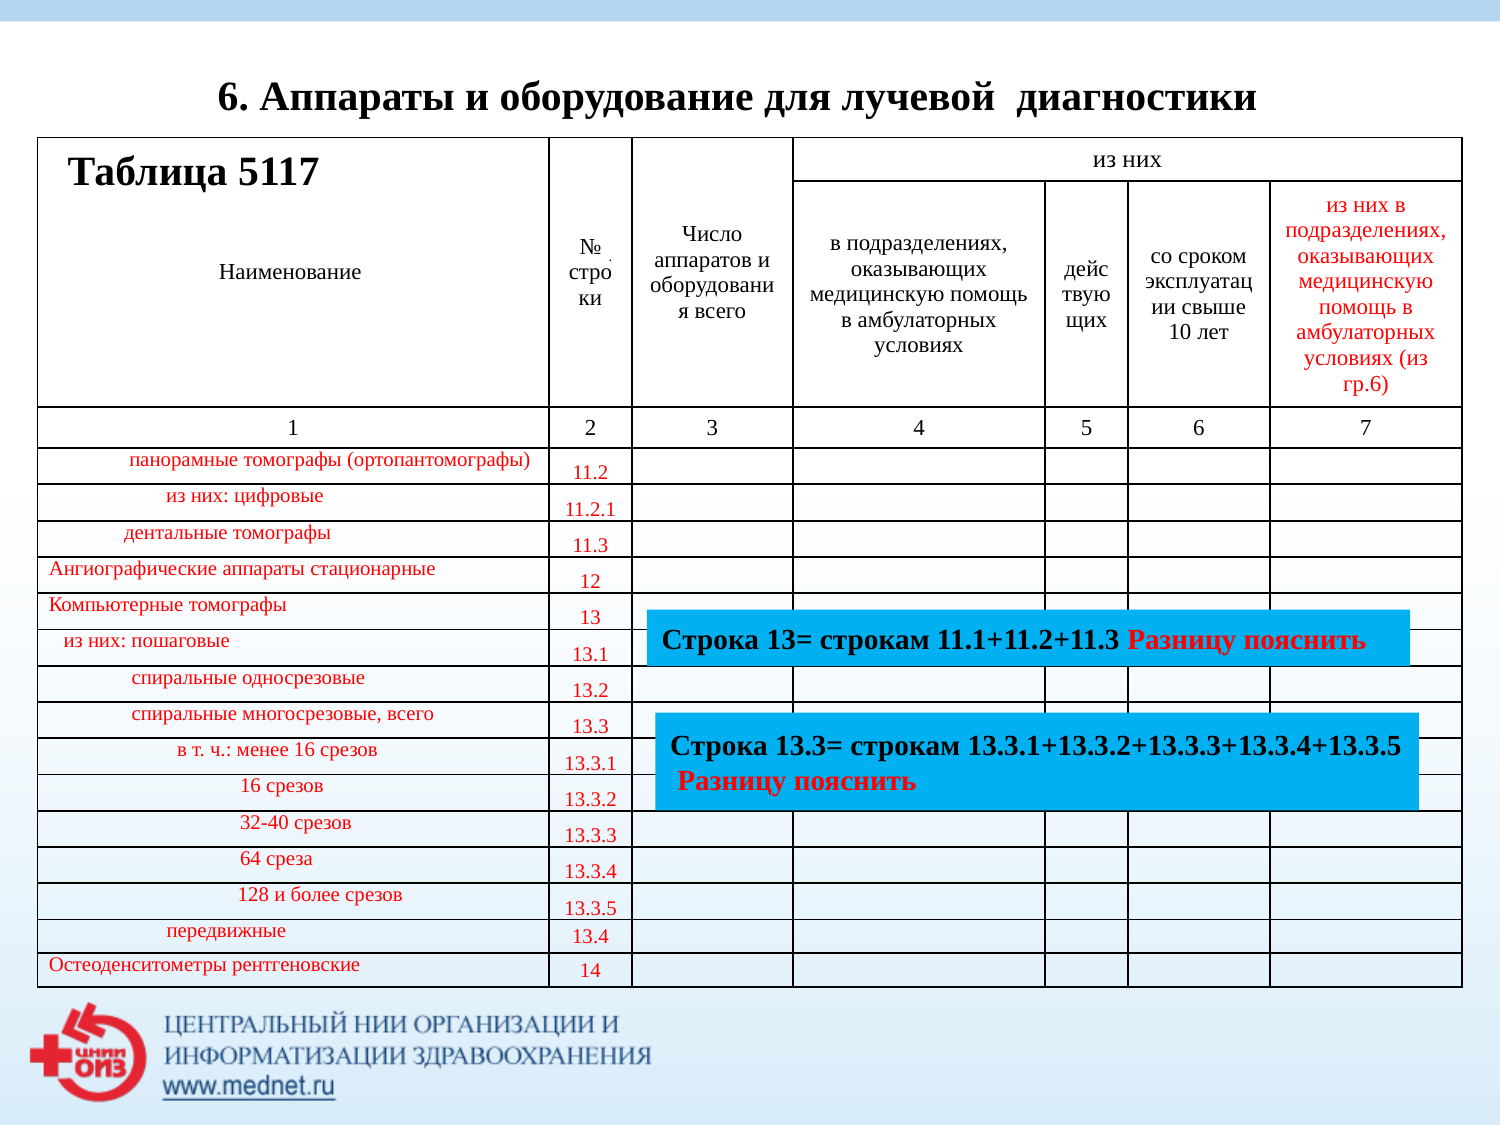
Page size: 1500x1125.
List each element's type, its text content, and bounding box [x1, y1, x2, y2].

table_cell [1271, 884, 1461, 919]
table_cell 32-40 срезов [38, 812, 548, 846]
table_cell Ангиографические аппараты стационарные [38, 558, 548, 592]
table_cell [1271, 558, 1461, 592]
table_cell 1 [38, 408, 548, 447]
table_cell 13.1 [550, 630, 631, 665]
table_cell из них: пошаговые [38, 630, 548, 665]
table_cell [633, 884, 792, 919]
table_cell 11.3 [550, 522, 631, 556]
table_cell [1129, 449, 1269, 483]
table_cell 13.3.4 [550, 848, 631, 882]
table_cell 13.4 [550, 920, 631, 952]
table_header № строки [550, 138, 631, 406]
table_cell [1046, 920, 1127, 952]
table_cell [633, 558, 792, 592]
table_cell [794, 667, 1044, 701]
table_cell [1271, 920, 1461, 952]
table_cell [1419, 739, 1461, 774]
table_cell передвижные [38, 920, 548, 952]
table_cell [633, 954, 792, 986]
table_cell [1046, 449, 1127, 483]
table_cell со сроком эксплуатации свыше 10 лет [1129, 182, 1269, 406]
table_cell [794, 449, 1044, 483]
table_cell [1046, 703, 1127, 712]
table_cell [1419, 775, 1461, 810]
table_cell 64 среза [38, 848, 548, 882]
table_cell [1271, 954, 1461, 986]
table_cell 13.2 [550, 667, 631, 701]
table_header Наименование [38, 138, 548, 406]
table_cell [794, 703, 1044, 712]
picture [0, 0, 1500, 1125]
table_cell [1046, 954, 1127, 986]
table_cell спиральные многосрезовые, всего [38, 703, 548, 737]
table_cell 13.3.5 [550, 884, 631, 919]
table_cell [633, 812, 792, 846]
table_cell [1129, 594, 1269, 609]
table_cell [1271, 449, 1461, 483]
table_cell [1271, 594, 1461, 629]
table_cell [633, 848, 792, 882]
table_cell [633, 920, 792, 952]
table_cell [794, 812, 1044, 846]
table_cell [1271, 522, 1461, 556]
table_cell [1129, 558, 1269, 592]
table_cell 7 [1271, 408, 1461, 447]
table_cell 11.2.1 [550, 485, 631, 520]
table_cell 5 [1046, 408, 1127, 447]
table_header Число аппаратов и оборудования всего [633, 138, 792, 406]
text_box 6. Аппараты и оборудование для лучевой диагностики [37, 62, 1438, 125]
table_cell 13 [550, 594, 631, 629]
table_cell [1046, 884, 1127, 919]
table_cell [1271, 485, 1461, 520]
table_cell спиральные односрезовые [38, 667, 548, 701]
table_cell в т. ч.: менее 16 срезов [38, 739, 548, 774]
table_cell [794, 954, 1044, 986]
table_cell [1271, 703, 1461, 737]
table_cell [1046, 812, 1127, 846]
table_cell [1129, 954, 1269, 986]
table_cell 13.3.2 [550, 775, 631, 810]
table_cell Остеоденситометры рентгеновские [38, 954, 548, 986]
table_cell [633, 739, 655, 774]
table_cell дентальные томографы [38, 522, 548, 556]
table_cell 2 [550, 408, 631, 447]
table_cell [794, 594, 1044, 609]
table_cell [1129, 812, 1269, 846]
table_cell [1046, 558, 1127, 592]
table_cell [1129, 884, 1269, 919]
table_cell [633, 485, 792, 520]
table_cell [1129, 485, 1269, 520]
table_cell [1129, 667, 1269, 701]
table_cell [1129, 848, 1269, 882]
table_header из них [794, 138, 1461, 180]
table_cell [1046, 848, 1127, 882]
table_cell [1271, 812, 1461, 846]
table_cell [794, 558, 1044, 592]
table_cell [1046, 594, 1127, 609]
table_cell [794, 848, 1044, 882]
table_cell [1129, 703, 1269, 712]
table_cell [794, 884, 1044, 919]
text_box Строка 13= строкам 11.1+11.2+11.3 Разницу пояснить [646, 609, 1411, 667]
table_cell из них: цифровые [38, 485, 548, 520]
table_cell 16 срезов [38, 775, 548, 810]
table_cell из них в подразделениях, оказывающих медицинскую помощь в амбулаторных условиях (из гр.6) [1271, 182, 1461, 406]
text_box Строка 13.3= строкам 13.3.1+13.3.2+13.3.3+13.3.4+13.3.5 Разницу пояснить [655, 712, 1419, 811]
table_cell Компьютерные томографы [38, 594, 548, 629]
table_cell [633, 449, 792, 483]
table_cell [794, 485, 1044, 520]
table_cell 13.3 [550, 703, 631, 737]
table_cell [1046, 667, 1127, 701]
table_cell 6 [1129, 408, 1269, 447]
table_cell 13.3.3 [550, 812, 631, 846]
table_cell 3 [633, 408, 792, 447]
table_cell [1129, 522, 1269, 556]
table_cell [1129, 920, 1269, 952]
table_cell [1046, 522, 1127, 556]
table_cell [633, 522, 792, 556]
table_cell 4 [794, 408, 1044, 447]
table_cell 128 и более срезов [38, 884, 548, 919]
table_cell [794, 920, 1044, 952]
table_cell [633, 594, 792, 629]
table_cell [633, 775, 655, 810]
table_cell 12 [550, 558, 631, 592]
table_cell 14 [550, 954, 631, 986]
table_cell [1411, 630, 1461, 665]
table_cell 13.3.1 [550, 739, 631, 774]
table_cell 11.2 [550, 449, 631, 483]
table_cell [1046, 485, 1127, 520]
table_cell действующих [1046, 182, 1127, 406]
table_cell [1271, 667, 1461, 701]
table_cell [633, 703, 792, 737]
table_cell [633, 630, 646, 665]
table_cell панорамные томографы (ортопантомографы) [38, 449, 548, 483]
table_cell в подразделениях, оказывающих медицинскую помощь в амбулаторных условиях [794, 182, 1044, 406]
table_cell [794, 522, 1044, 556]
table_cell [1271, 848, 1461, 882]
table_cell [633, 667, 792, 701]
